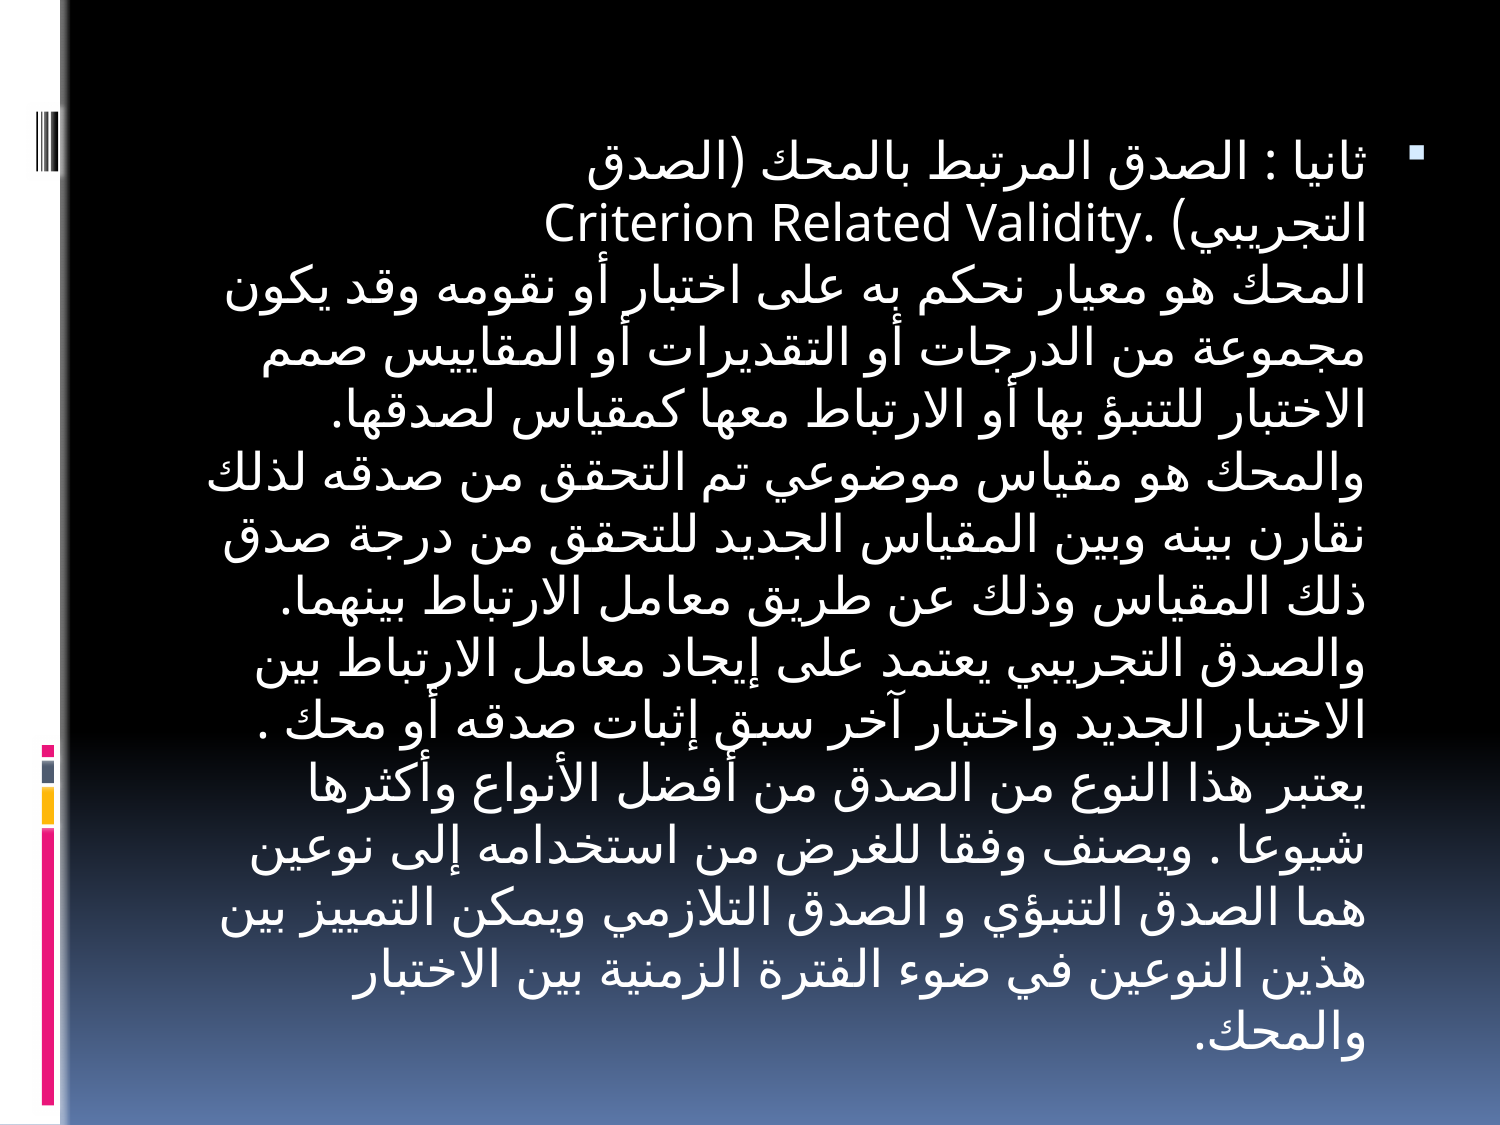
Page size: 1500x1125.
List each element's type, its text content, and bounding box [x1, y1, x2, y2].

list ثانيا : الصدق المرتبط بالمحك (الصدق التجريبي) .Criterion Related Validity المحك هو معيار نحكم به على اختبار أو نقومه وقد يكون مجموعة من الدرجات أو التقديرات أو المقاييس صمم الاختبار للتنبؤ بها أو الارتباط معها كمقياس لصدقها. والمحك هو مقياس موضوعي تم التحقق من صدقه لذلك نقارن بينه وبين المقياس الجديد للتحقق من درجة صدق ذلك المقياس وذلك عن طريق معامل الارتباط بينهما. والصدق التجريبي يعتمد على إيجاد معامل الارتباط بين الاختبار الجديد واختبار آخر سبق إثبات صدقه أو محك . يعتبر هذا النوع من الصدق من أفضل الأنواع وأكثرها شيوعا . ويصنف وفقا للغرض من استخدامه إلى نوعين هما الصدق التنبؤي و الصدق التلازمي ويمكن التمييز بين هذين النوعين في ضوء الفترة الزمنية بين الاختبار والمحك. [187, 120, 1450, 1075]
